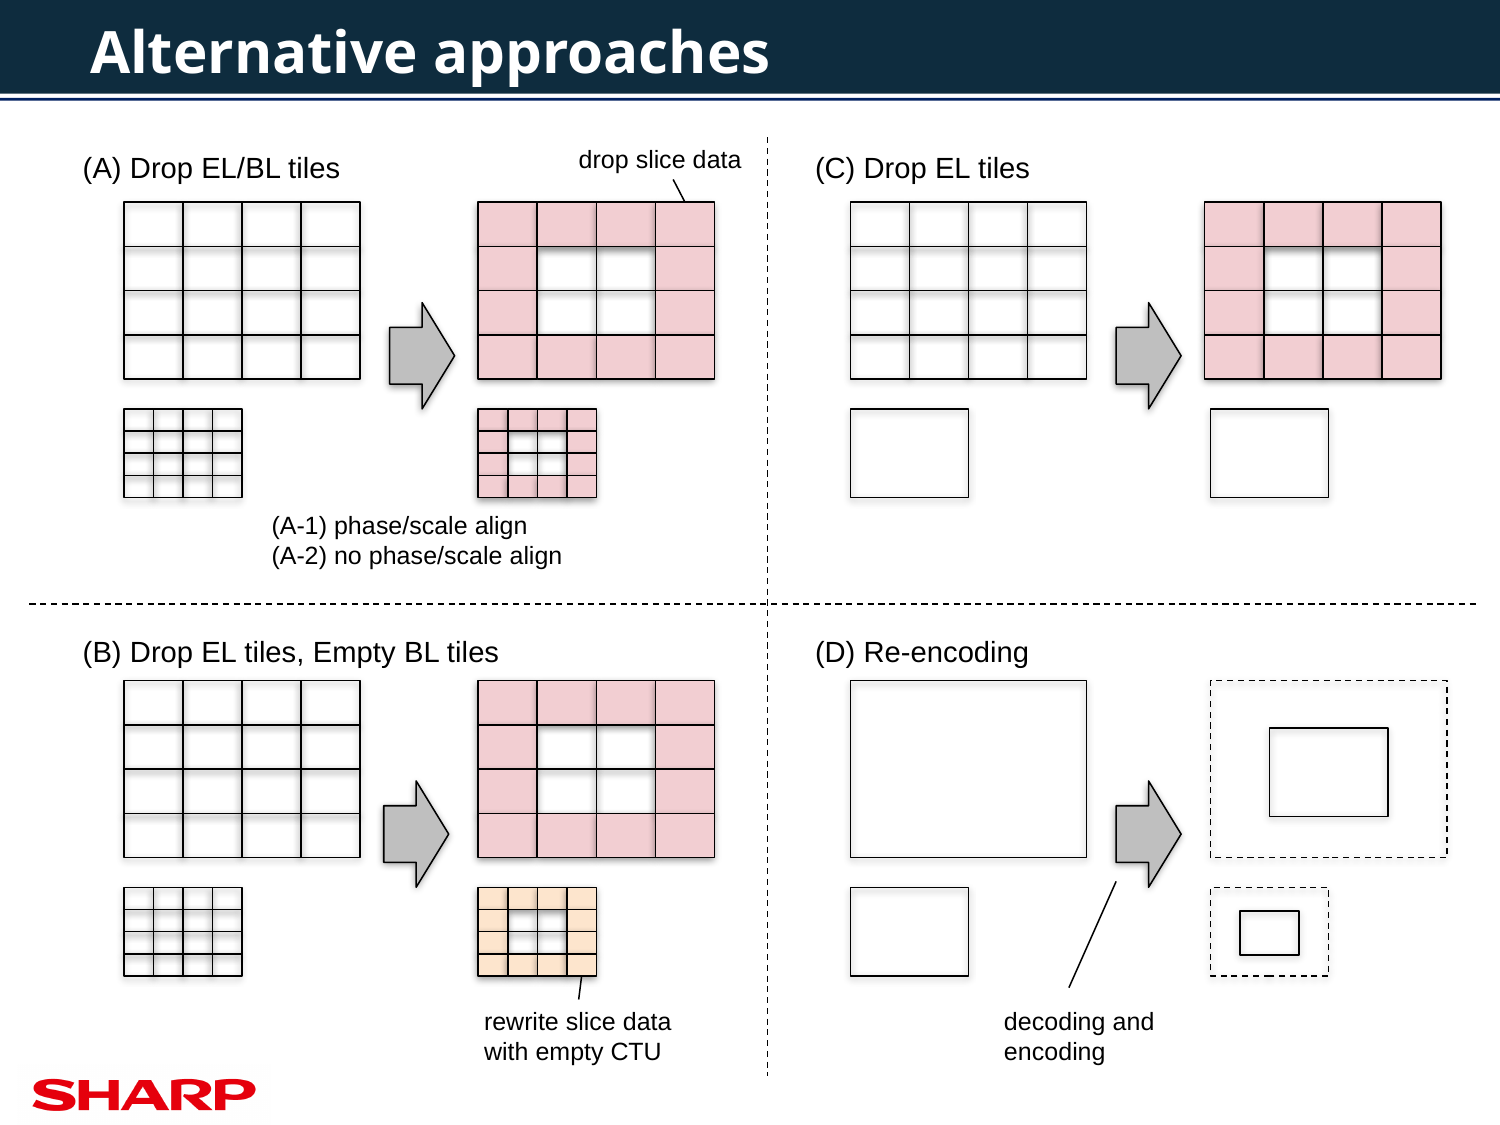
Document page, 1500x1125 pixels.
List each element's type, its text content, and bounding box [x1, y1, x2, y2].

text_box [29, 136, 1477, 1077]
title Alternative approaches [74, 15, 1426, 85]
picture [17, 1064, 271, 1125]
